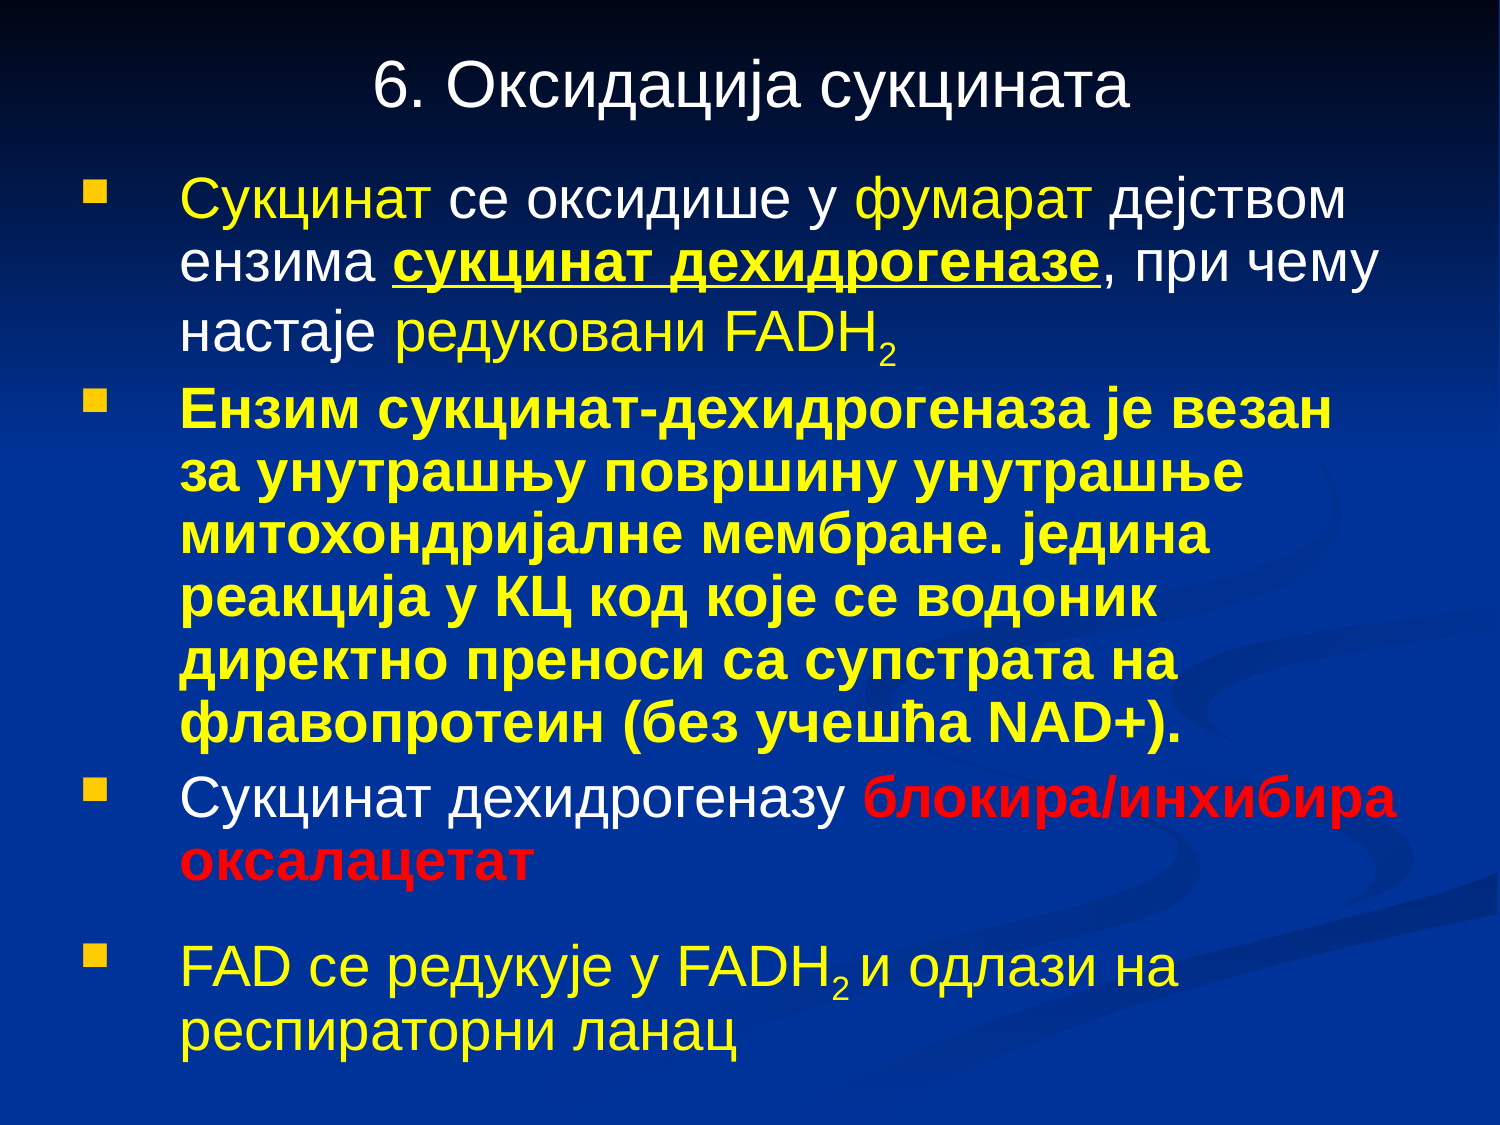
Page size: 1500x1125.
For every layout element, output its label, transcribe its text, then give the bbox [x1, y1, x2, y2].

title 6. Оксидација сукцината [76, 0, 1428, 162]
list Сукцинат се оксидише у фумарат дејством ензима сукцинат дехидрогеназе, при чему настаје редуковани FADH2 Ензим сукцинат-дехидрогеназа је везан за унутрашњу површину унутрашње митохондријалне мембране. једина реакција у КЦ код које се водоник директно преноси са супстрата на флавопротеин (без учешћа NAD+). Сукцинат дехидрогеназу блокира/инхибира оксалацетат FAD се редукује у FADH2 и одлази на респираторни ланац [64, 160, 1426, 1024]
